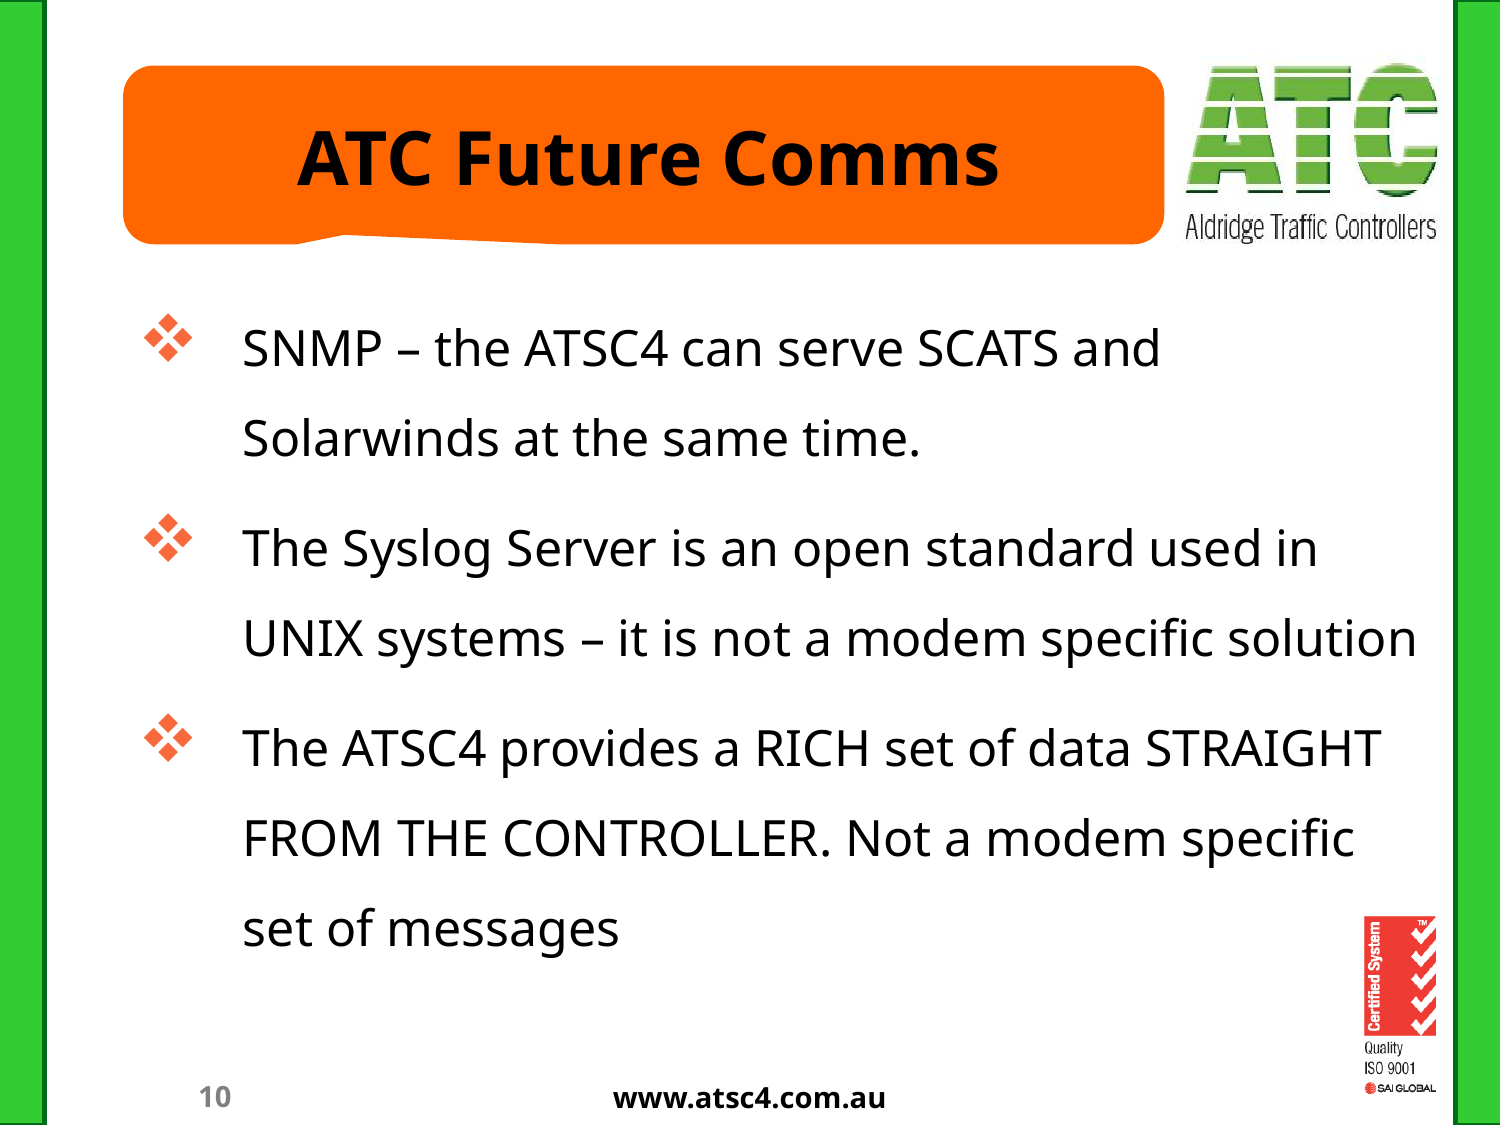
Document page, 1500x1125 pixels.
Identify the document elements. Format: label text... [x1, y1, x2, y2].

title ATC Future Comms [159, 77, 1141, 232]
slide_number 10 [182, 1070, 349, 1107]
picture [1175, 54, 1447, 252]
footer www.atsc4.com.au [389, 1048, 1111, 1125]
picture [1364, 1048, 1436, 1094]
list SNMP – the ATSC4 can serve SCATS and Solarwinds at the same time. The Syslog Server is an open standard used in UNIX systems – it is not a modem specific solution The ATSC4 provides a RICH set of data STRAIGHT FROM THE CONTROLLER. Not a modem specific set of messages [123, 278, 1436, 1048]
